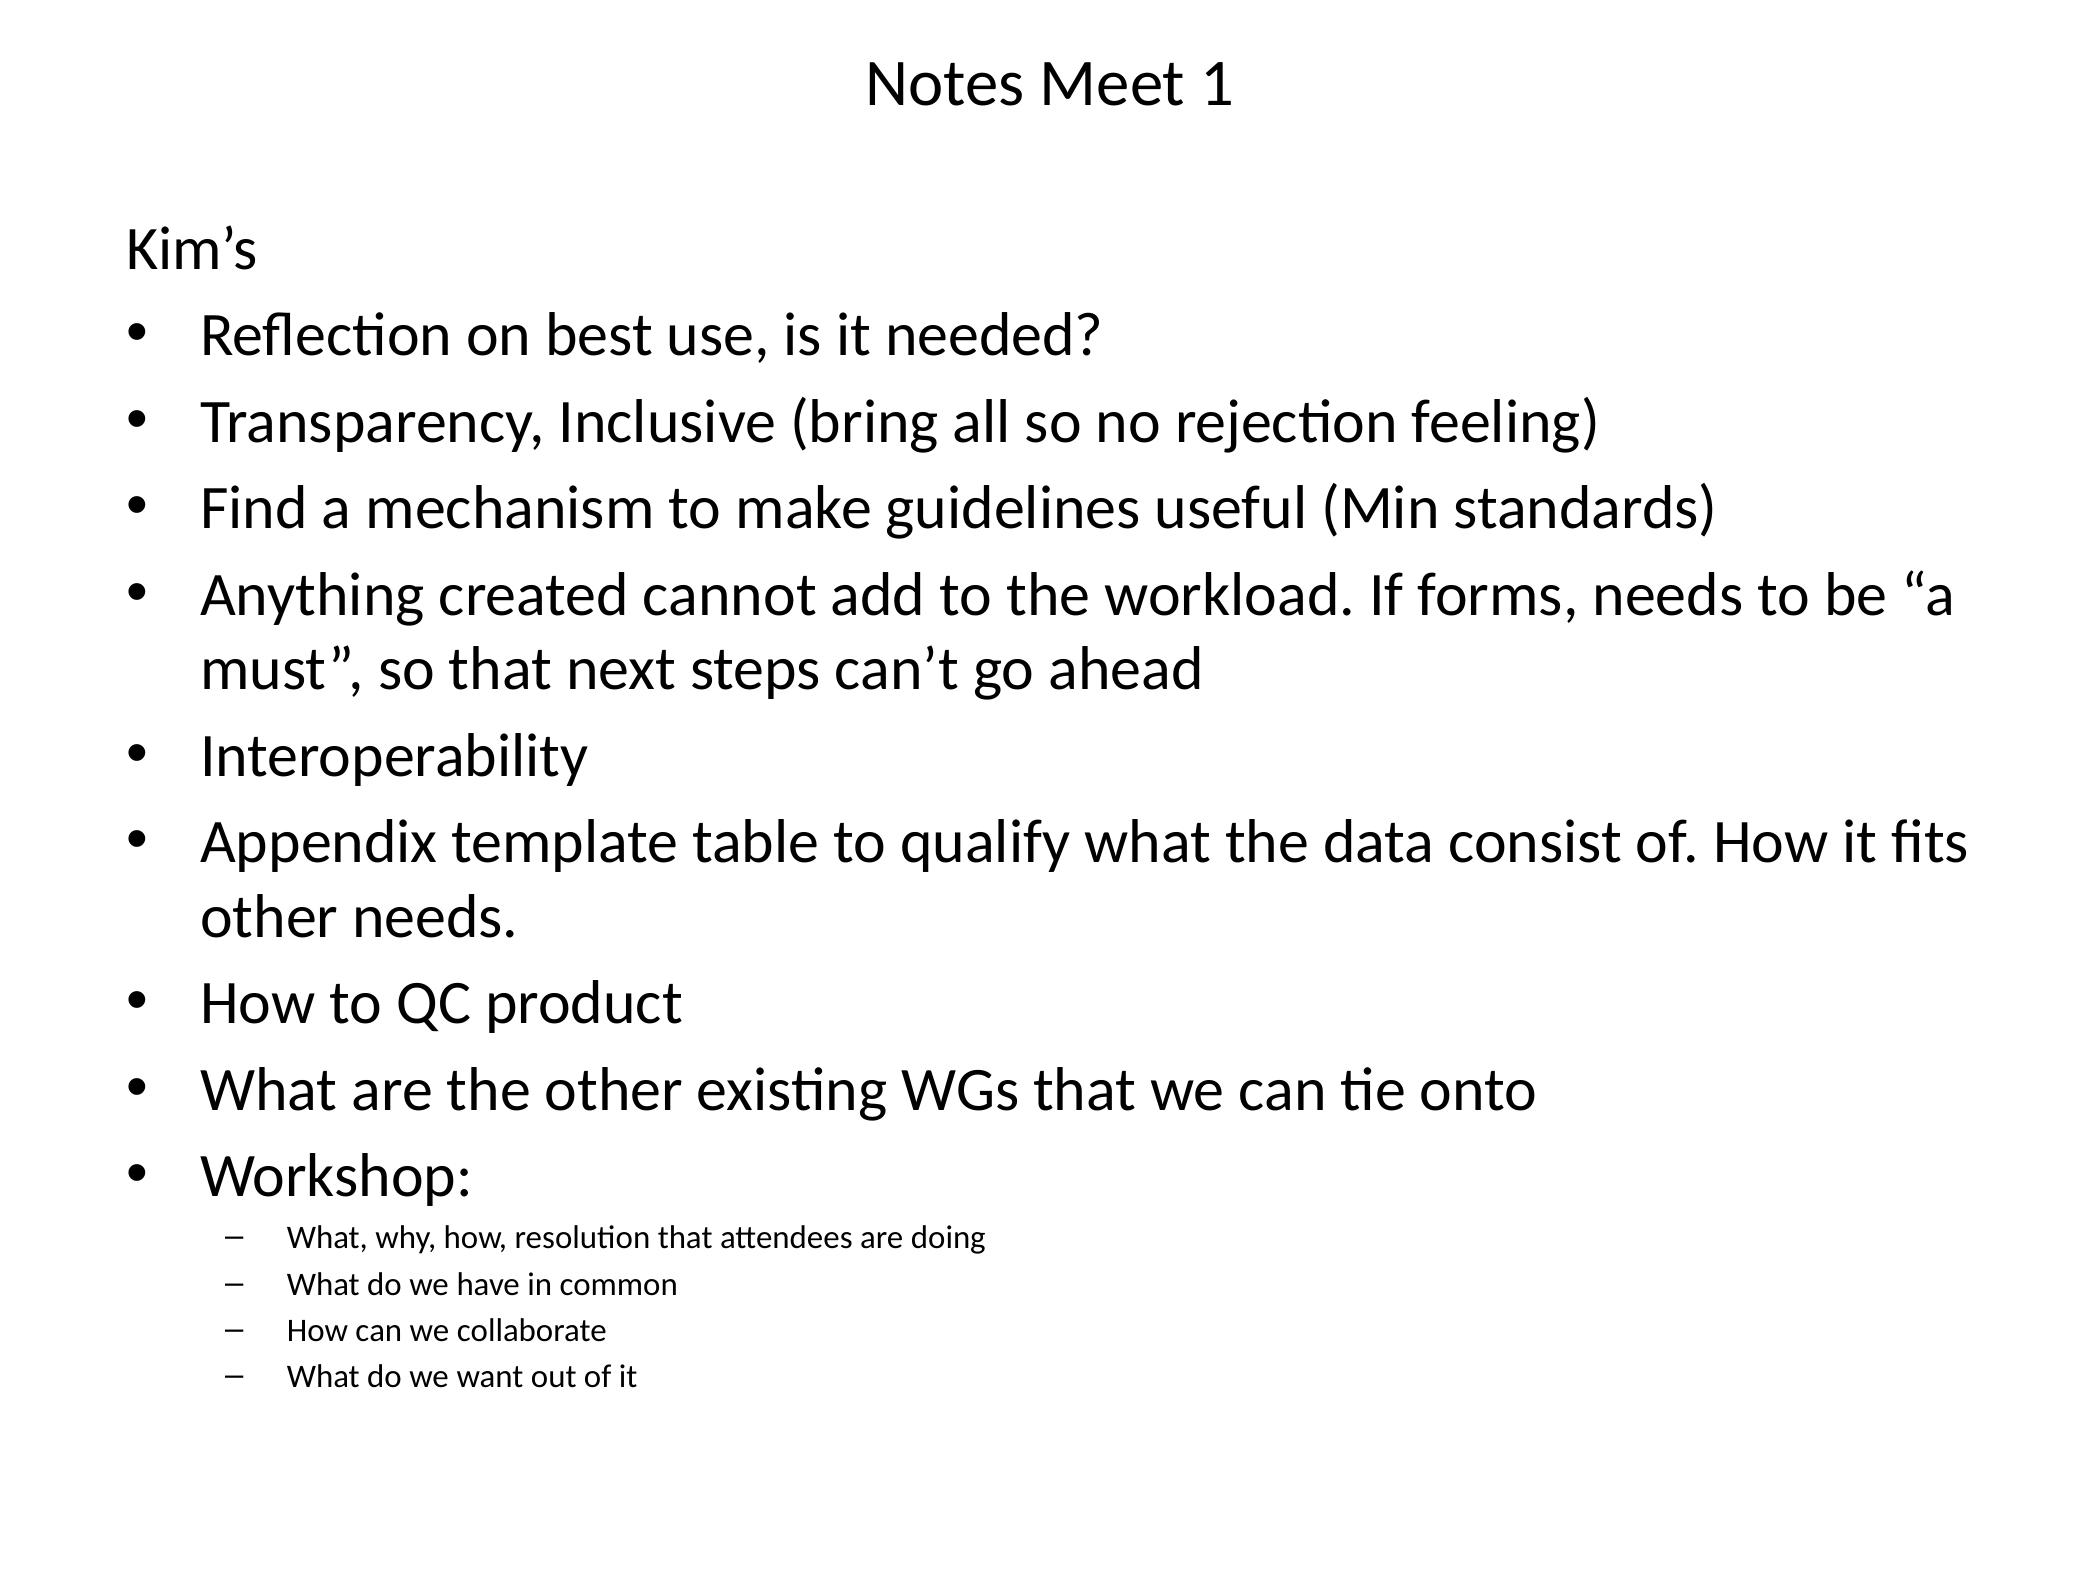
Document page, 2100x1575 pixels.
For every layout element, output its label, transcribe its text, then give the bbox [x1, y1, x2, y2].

title Notes Meet 1 [105, 7, 1995, 150]
list Kim’s Reflection on best use, is it needed? Transparency, Inclusive (bring all so no rejection feeling) Find a mechanism to make guidelines useful (Min standards) Anything created cannot add to the workload. If forms, needs to be “a must”, so that next steps can’t go ahead Interoperability Appendix template table to qualify what the data consist of. How it fits other needs. How to QC product What are the other existing WGs that we can tie onto Workshop: What, why, how, resolution that attendees are doing What do we have in common How can we collaborate What do we want out of it [105, 196, 1995, 1407]
